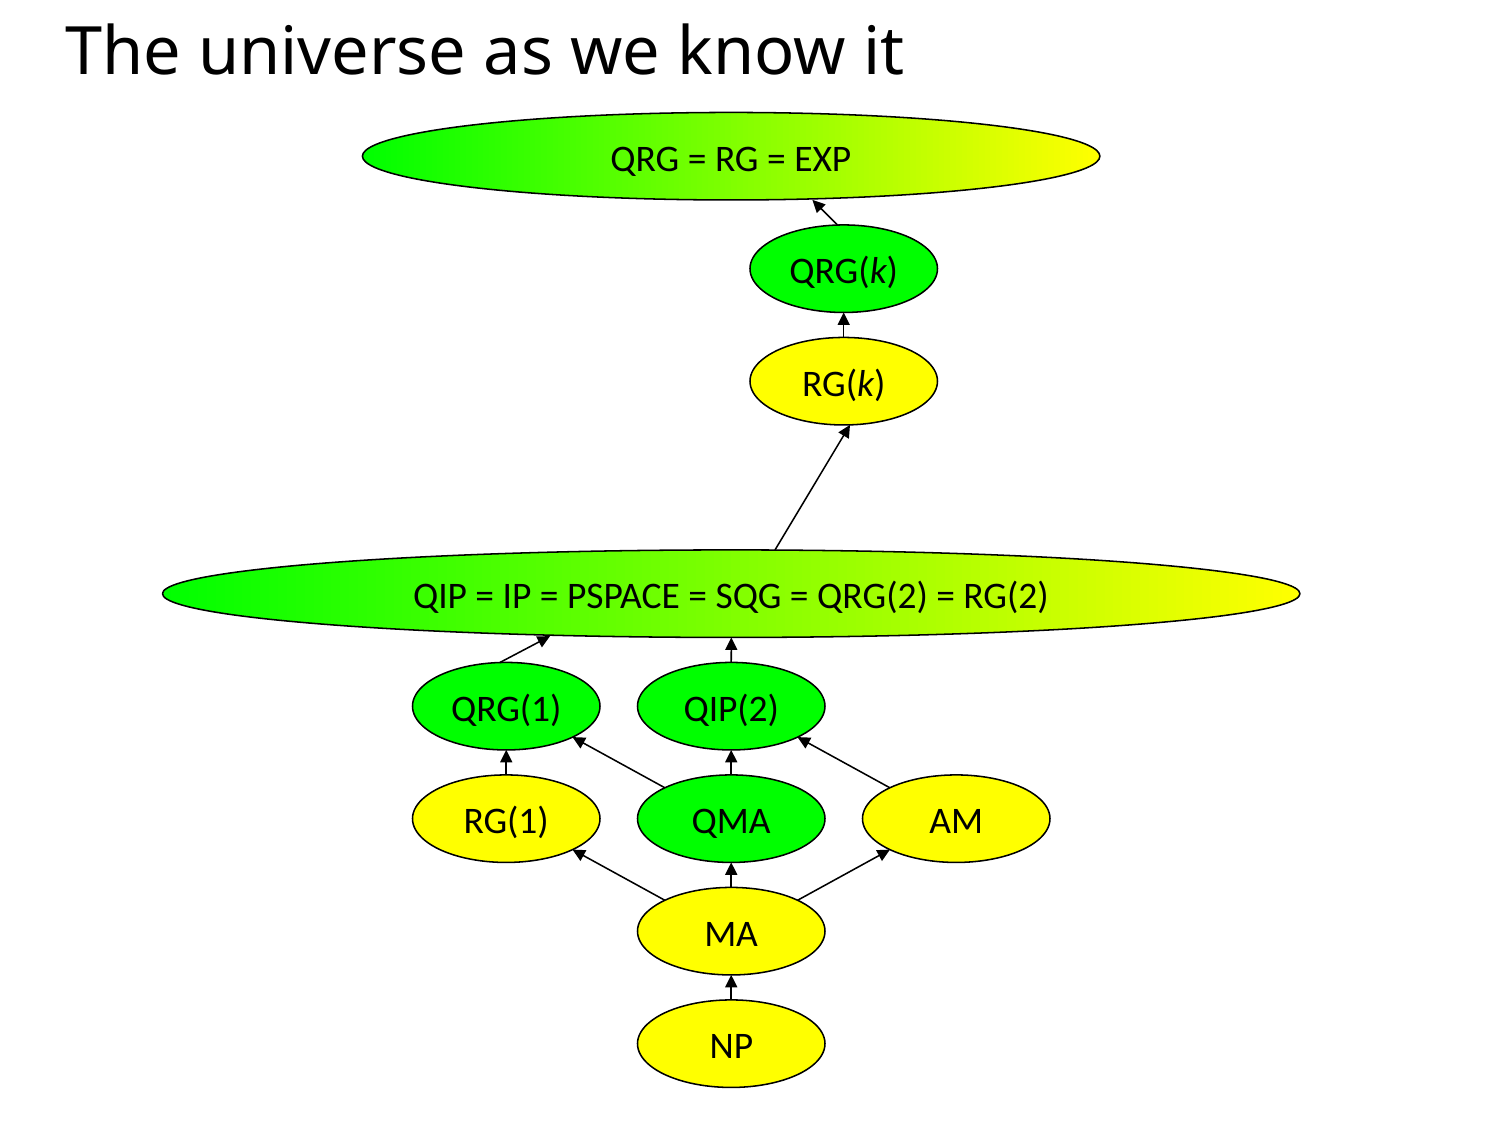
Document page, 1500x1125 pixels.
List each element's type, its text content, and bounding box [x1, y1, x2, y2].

text_box MA [637, 887, 826, 975]
text_box [812, 199, 838, 226]
text_box QIP = IP = PSPACE = SQG = QRG(2) = RG(2) [162, 549, 1300, 638]
text_box RG(1) [412, 774, 601, 863]
text_box QRG(1) [412, 662, 601, 750]
text_box AM [862, 774, 1051, 863]
text_box [499, 636, 550, 663]
text_box QIP(2) [637, 662, 826, 750]
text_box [572, 736, 666, 788]
text_box QMA [637, 774, 826, 863]
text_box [572, 849, 666, 901]
text_box [774, 424, 850, 551]
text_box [797, 849, 891, 901]
text_box RG(k) [750, 337, 938, 425]
text_box NP [637, 999, 826, 1088]
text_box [797, 736, 891, 788]
title The universe as we know it [50, 0, 1463, 175]
text_box QRG(k) [750, 224, 938, 313]
text_box QRG = RG = EXP [362, 112, 1100, 200]
